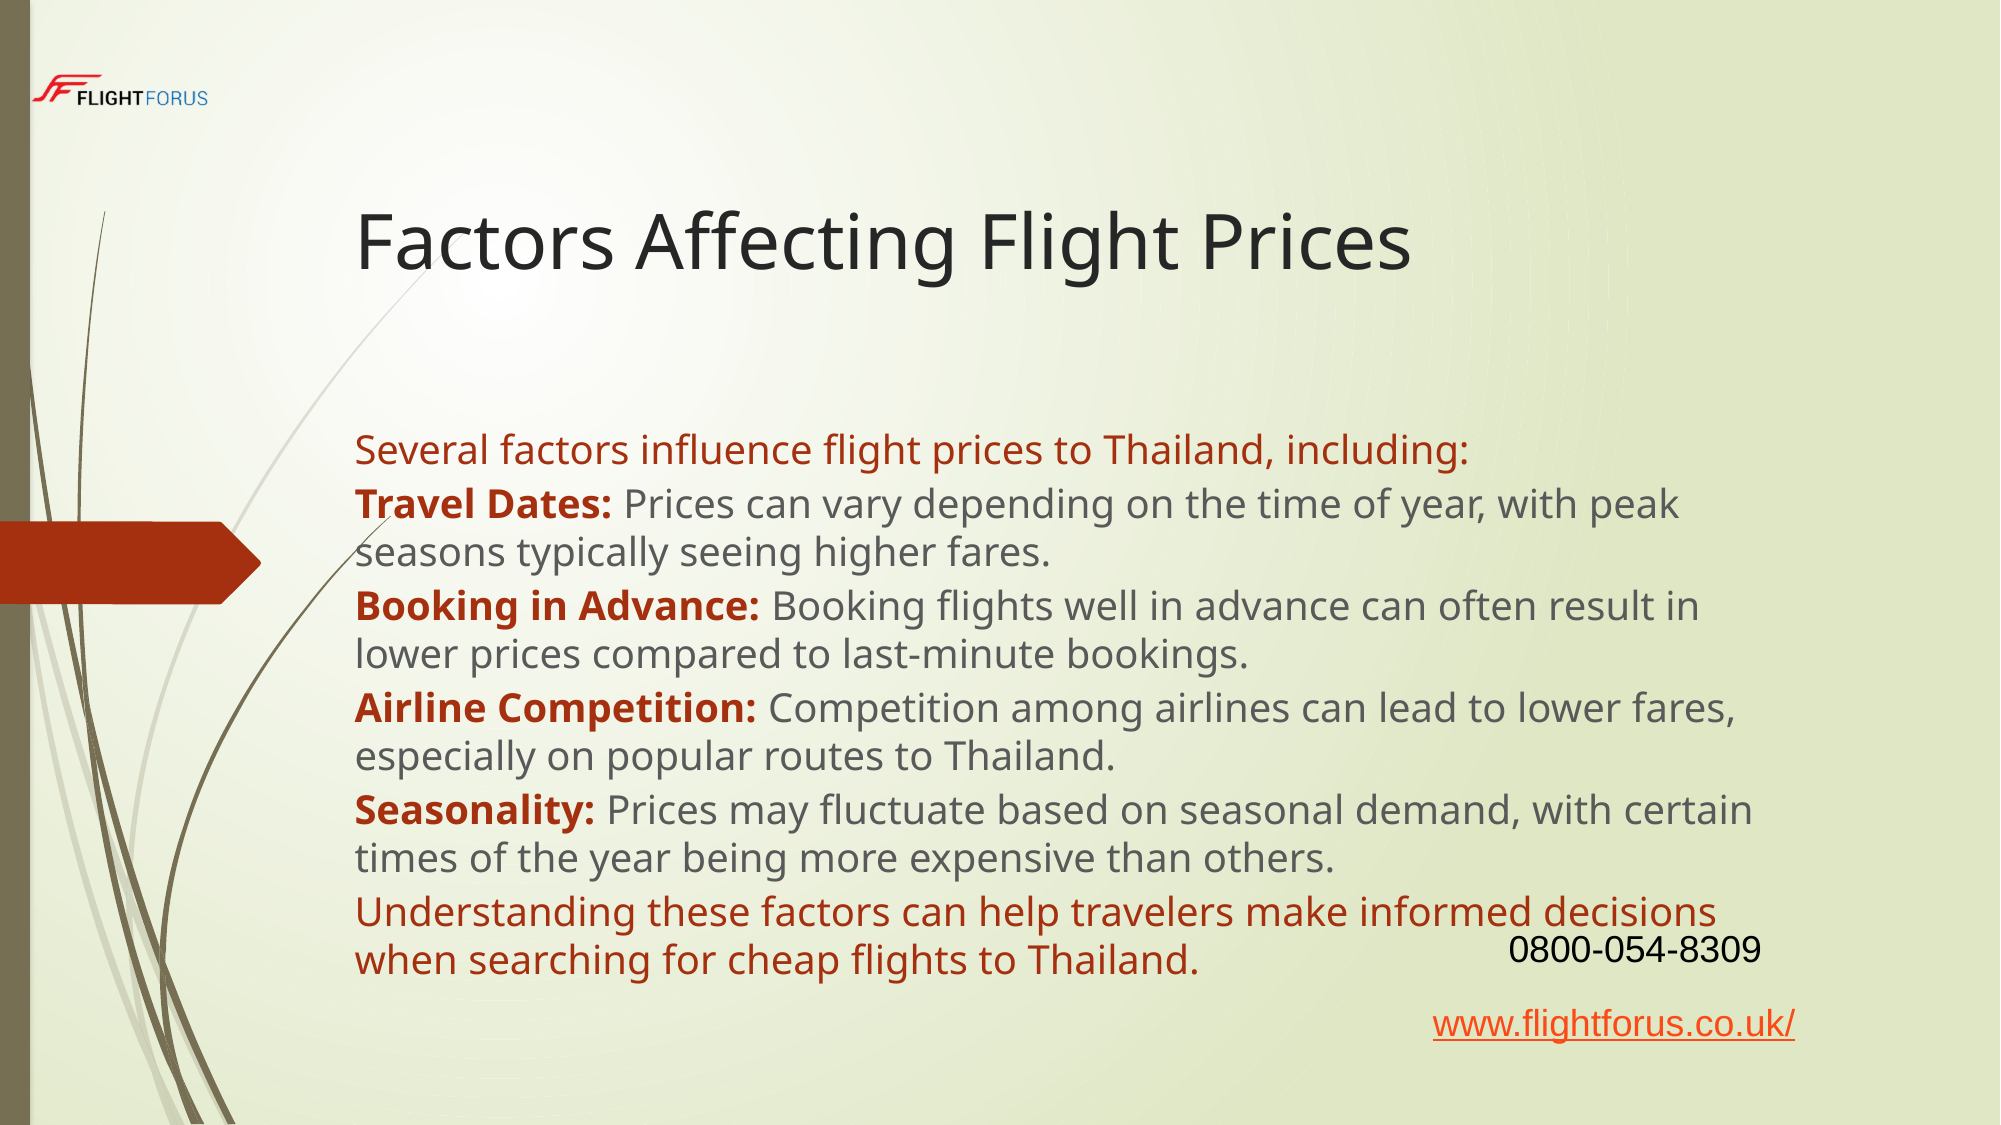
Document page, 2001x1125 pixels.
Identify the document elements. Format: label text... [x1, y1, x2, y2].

text_box www.flightforus.co.uk/ [1418, 991, 1822, 1052]
list Several factors influence flight prices to Thailand, including: Travel Dates: Prices can vary depending on the time of year, with peak seasons typically seeing higher fares. Booking in Advance: Booking flights well in advance can often result in lower prices compared to last-minute bookings. Airline Competition: Competition among airlines can lead to lower fares, especially on popular routes to Thailand. Seasonality: Prices may fluctuate based on seasonal demand, with certain times of the year being more expensive than others. Understanding these factors can help travelers make informed decisions when searching for cheap flights to Thailand. [339, 417, 1783, 1042]
text_box 0800-054-8309 [1493, 918, 1777, 978]
picture [31, 1, 208, 178]
title Factors Affecting Flight Prices [339, 173, 1442, 417]
